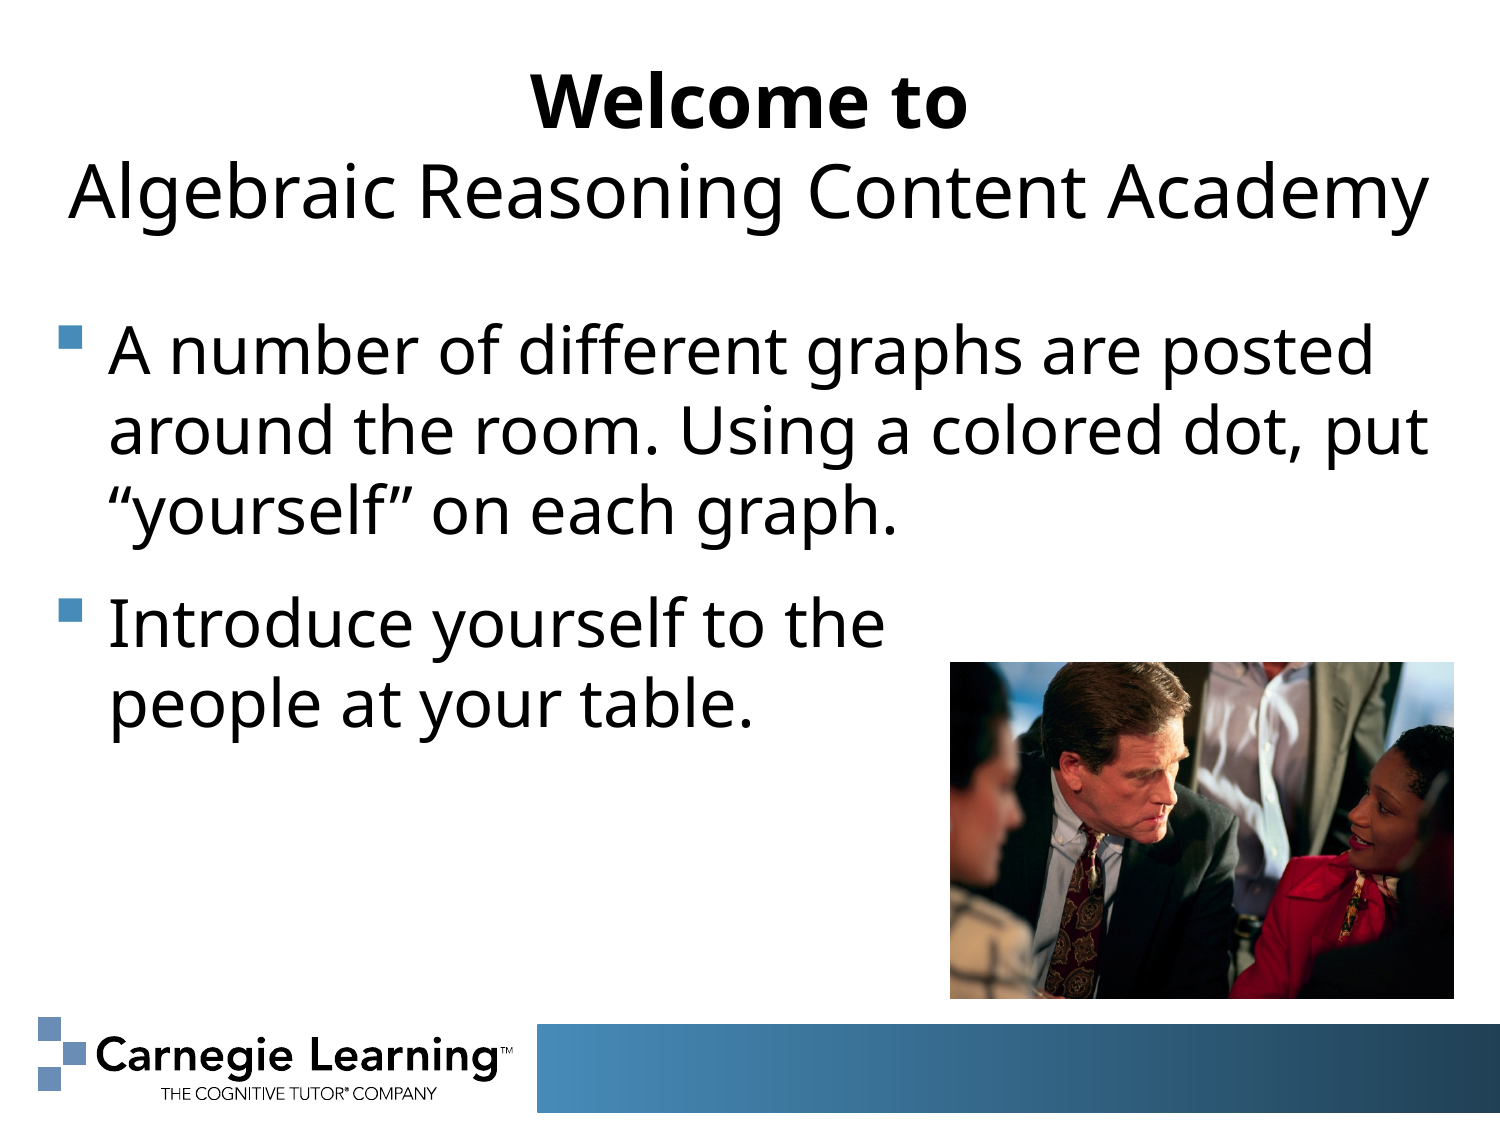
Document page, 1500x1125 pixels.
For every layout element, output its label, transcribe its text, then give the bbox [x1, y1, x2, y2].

list A number of different graphs are posted around the room. Using a colored dot, put “yourself” on each graph. Introduce yourself to the people at your table. [37, 299, 1476, 1026]
title Welcome to Algebraic Reasoning Content Academy [0, 24, 1500, 263]
picture [949, 662, 1455, 999]
